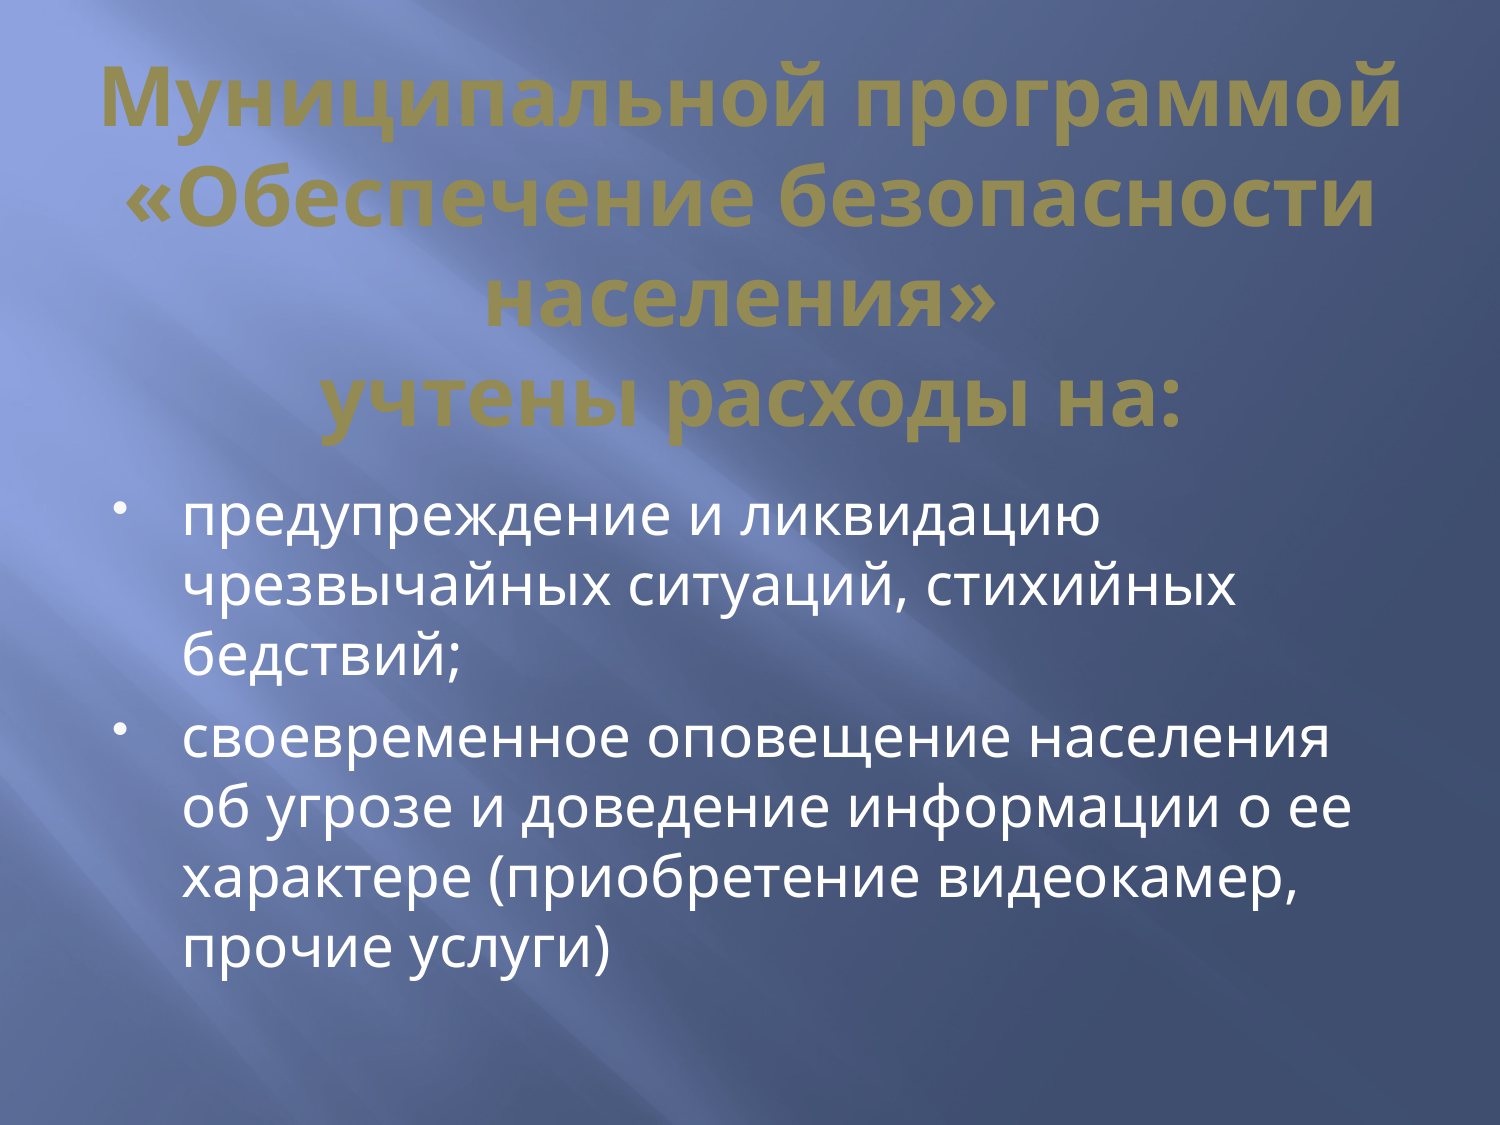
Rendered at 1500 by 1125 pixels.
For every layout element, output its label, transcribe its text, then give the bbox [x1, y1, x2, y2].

list предупреждение и ликвидацию чрезвычайных ситуаций, стихийных бедствий; своевременное оповещение населения об угрозе и доведение информации о ее характере (приобретение видеокамер, прочие услуги) [76, 469, 1427, 929]
title Муниципальной программой «Обеспечение безопасности населения» учтены расходы на: [76, 149, 1427, 337]
